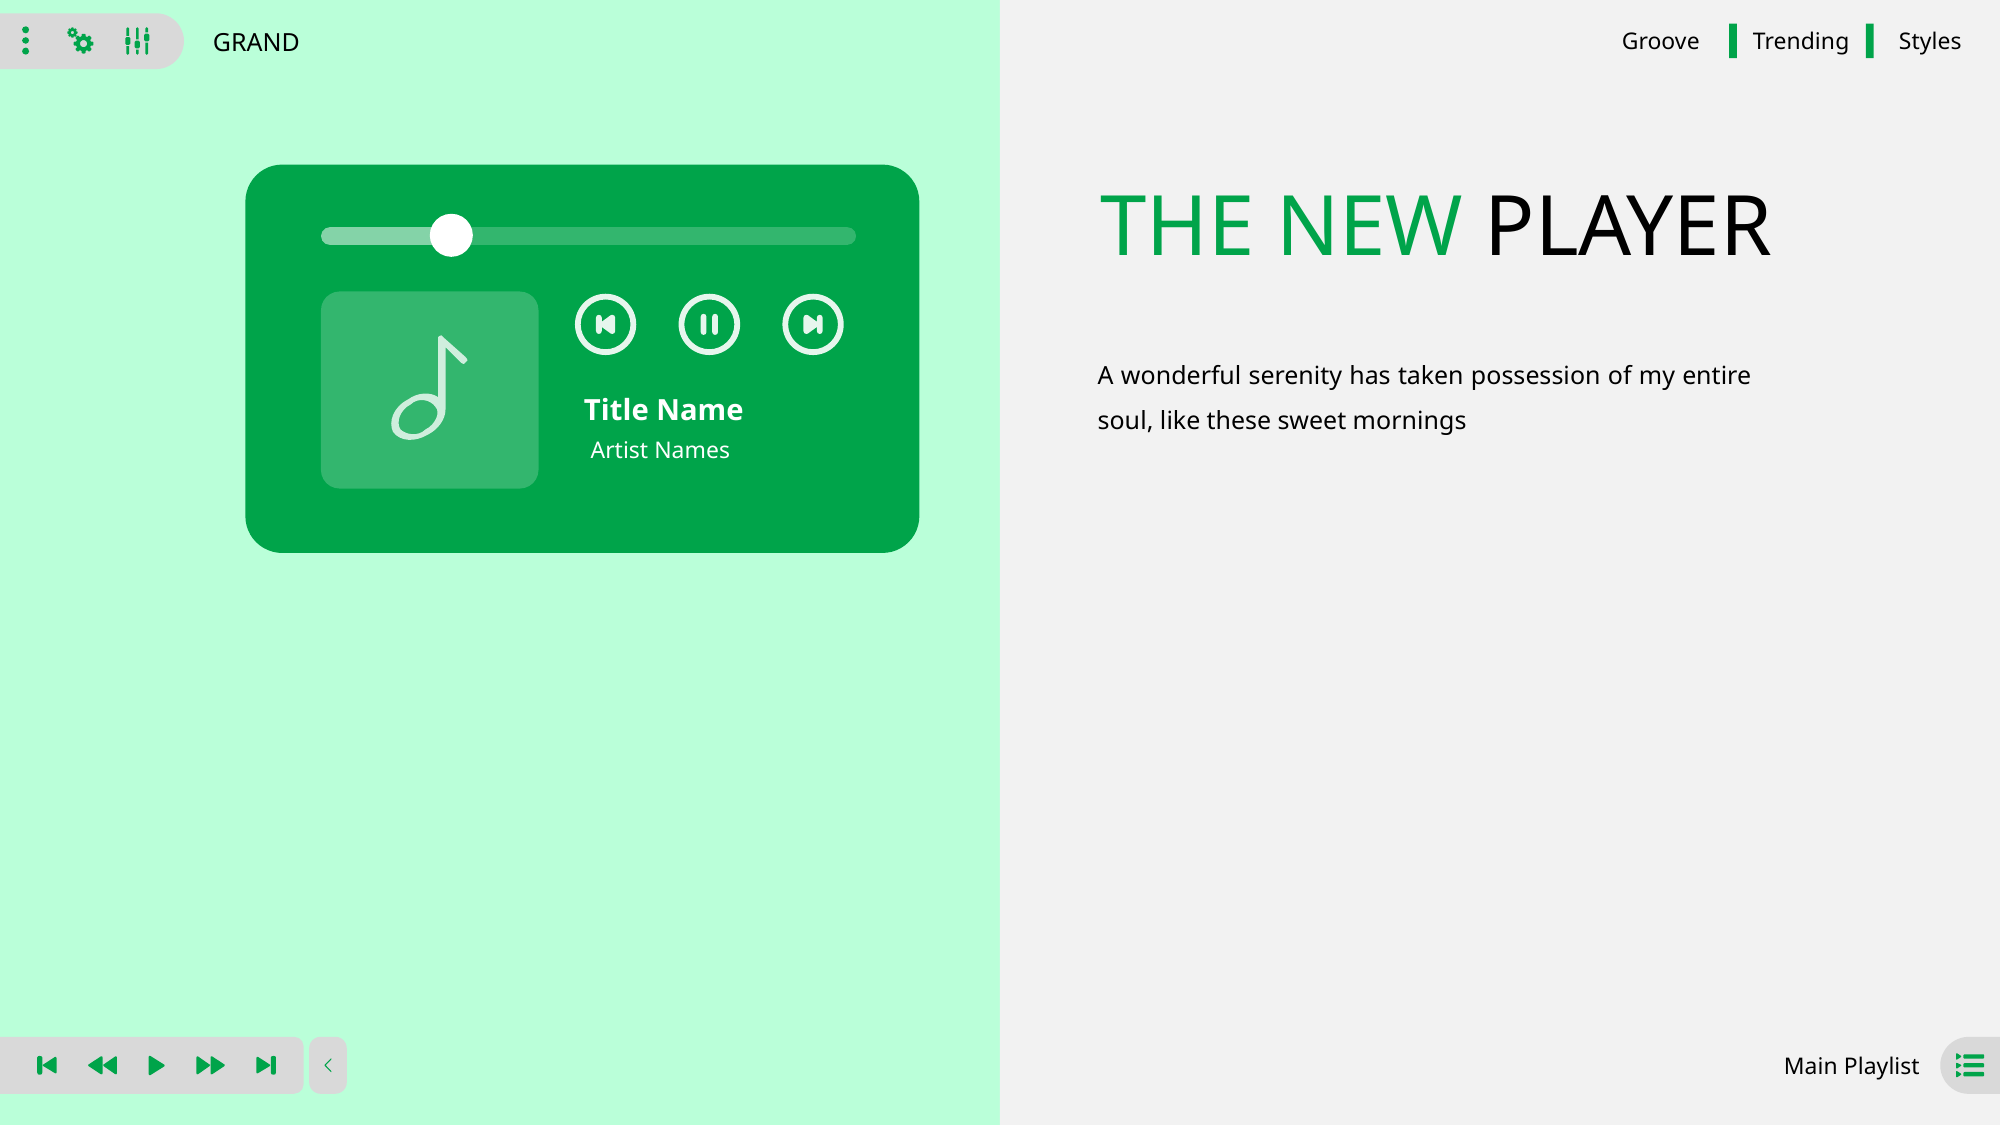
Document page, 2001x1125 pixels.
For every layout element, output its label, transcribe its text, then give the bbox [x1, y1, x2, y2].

text_box [0, 12, 186, 71]
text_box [0, 1036, 304, 1094]
picture [164, 481, 1840, 948]
text_box [472, 226, 858, 246]
text_box [22, 47, 30, 55]
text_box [67, 27, 94, 54]
text_box Main Playlist [1766, 1043, 1937, 1087]
text_box [144, 27, 150, 55]
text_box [574, 293, 844, 356]
text_box A wonderful serenity has taken possession of my entire soul, like these sweet mornings [1082, 336, 1767, 442]
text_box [1604, 19, 1978, 62]
text_box [999, 0, 2000, 1125]
text_box [319, 226, 453, 246]
text_box [1956, 1062, 1962, 1069]
text_box [1956, 1053, 1962, 1060]
text_box [1939, 1035, 2000, 1095]
text_box [1963, 1054, 1985, 1059]
text_box [324, 1058, 332, 1073]
text_box [22, 26, 30, 34]
text_box GRAND [197, 19, 315, 64]
text_box Artist Names [575, 428, 746, 471]
text_box [244, 163, 921, 481]
text_box Title Name [569, 384, 759, 434]
text_box [22, 37, 30, 44]
text_box [1963, 1063, 1985, 1068]
text_box THE NEW PLAYER [1085, 164, 1866, 280]
text_box [125, 37, 131, 45]
text_box [430, 212, 474, 258]
text_box [134, 27, 140, 55]
text_box [1956, 1071, 1962, 1078]
text_box [1963, 1071, 1985, 1077]
text_box [308, 1035, 348, 1095]
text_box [320, 291, 539, 489]
